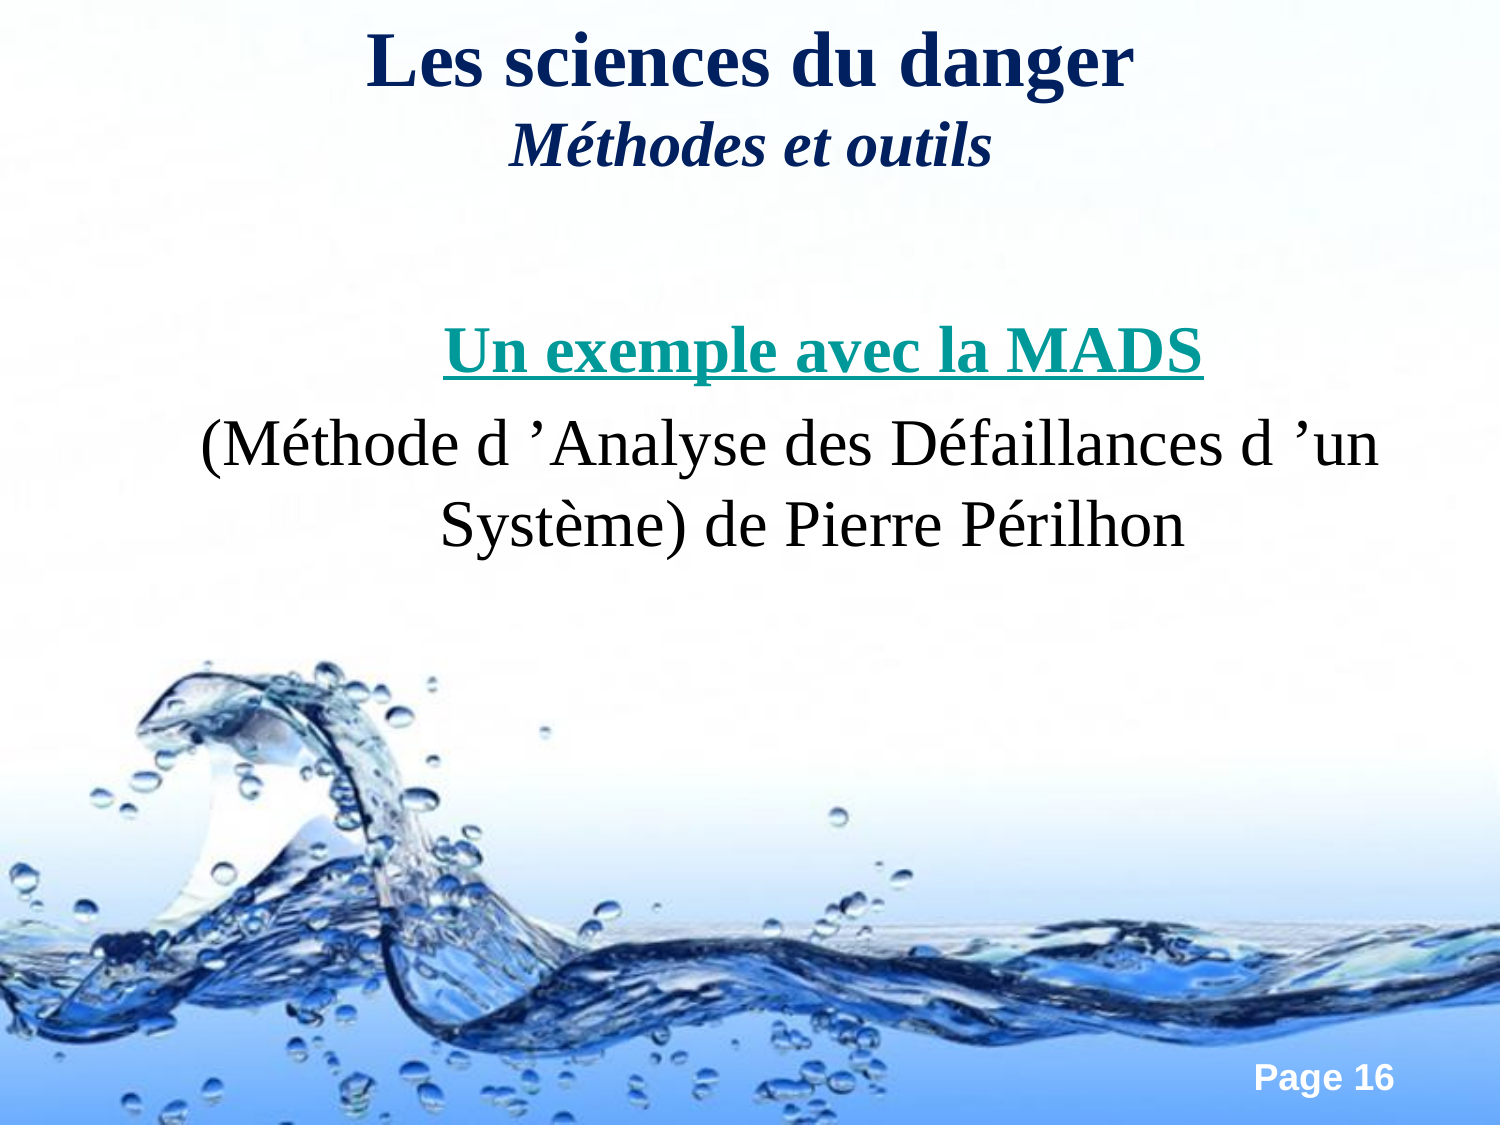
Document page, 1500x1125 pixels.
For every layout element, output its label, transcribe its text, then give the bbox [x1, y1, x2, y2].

title Les sciences du danger Méthodes et outils [76, 0, 1427, 188]
picture [0, 0, 1500, 1125]
list Un exemple avec la MADS (Méthode d ’Analyse des Défaillances d ’un Système) de Pierre Périlhon [82, 219, 1500, 941]
